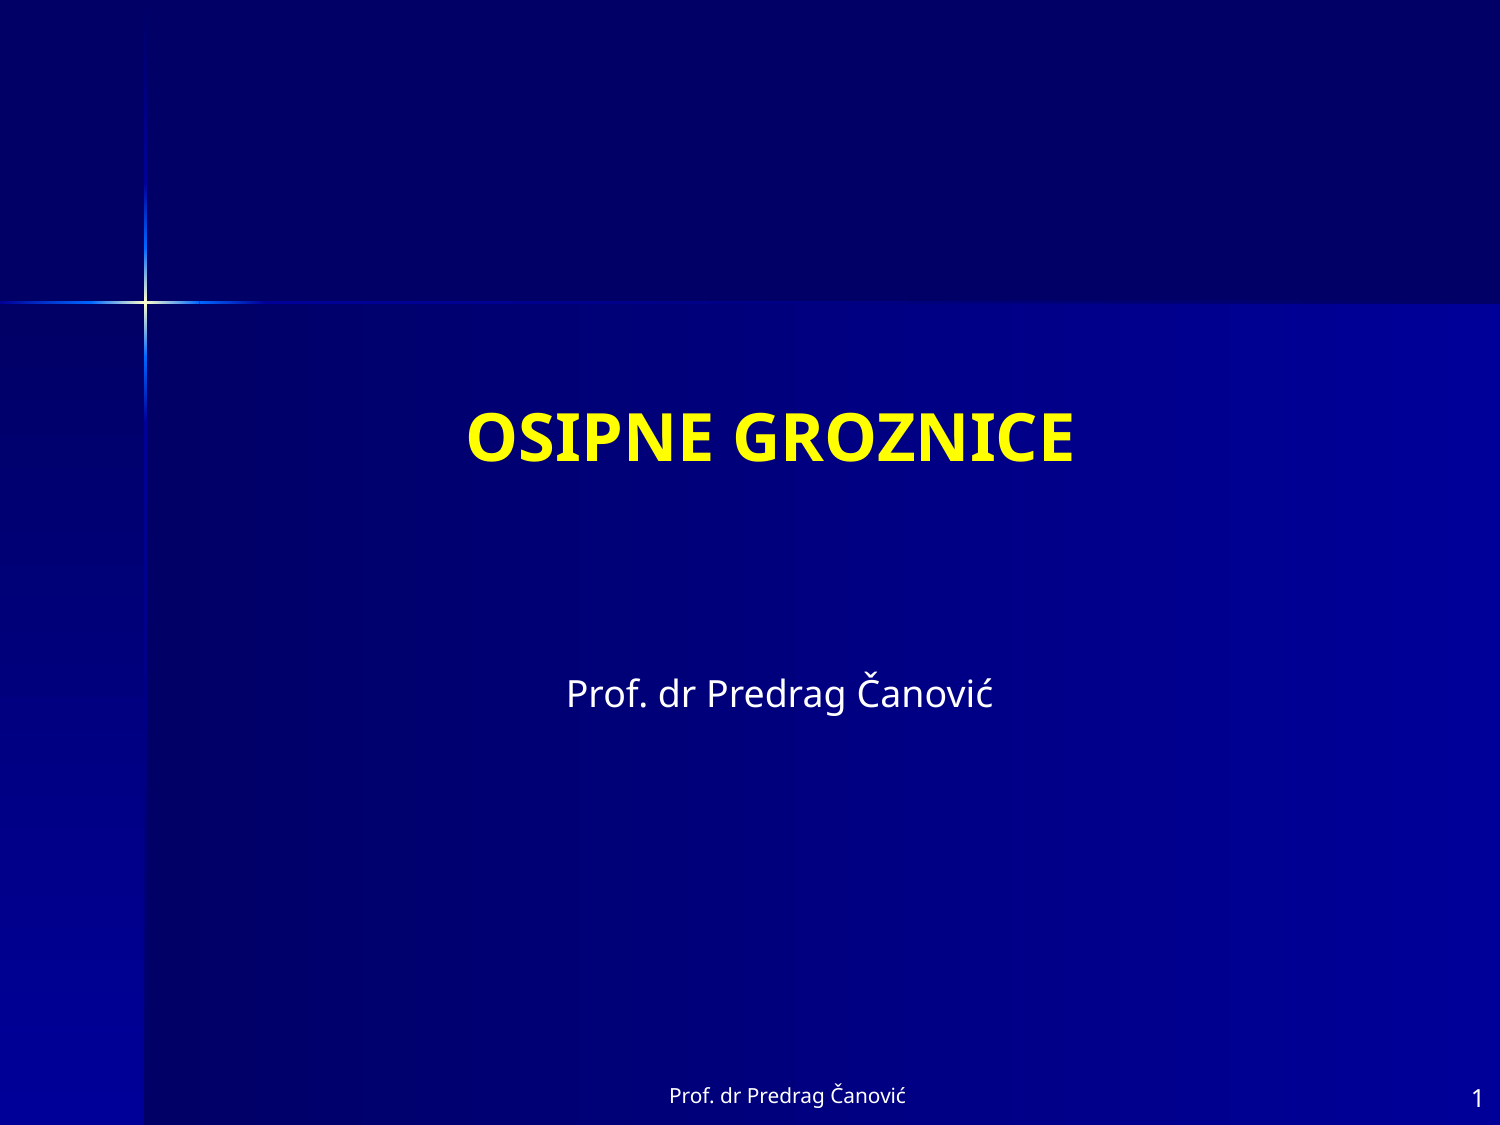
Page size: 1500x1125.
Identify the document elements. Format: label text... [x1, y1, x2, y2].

footer Prof. dr Predrag Čanović [549, 1074, 1026, 1125]
text_box OSIPNE GROZNICE [450, 387, 1092, 483]
text_box Prof. dr Predrag Čanović [551, 662, 1009, 723]
slide_number 1 [1187, 1074, 1500, 1125]
